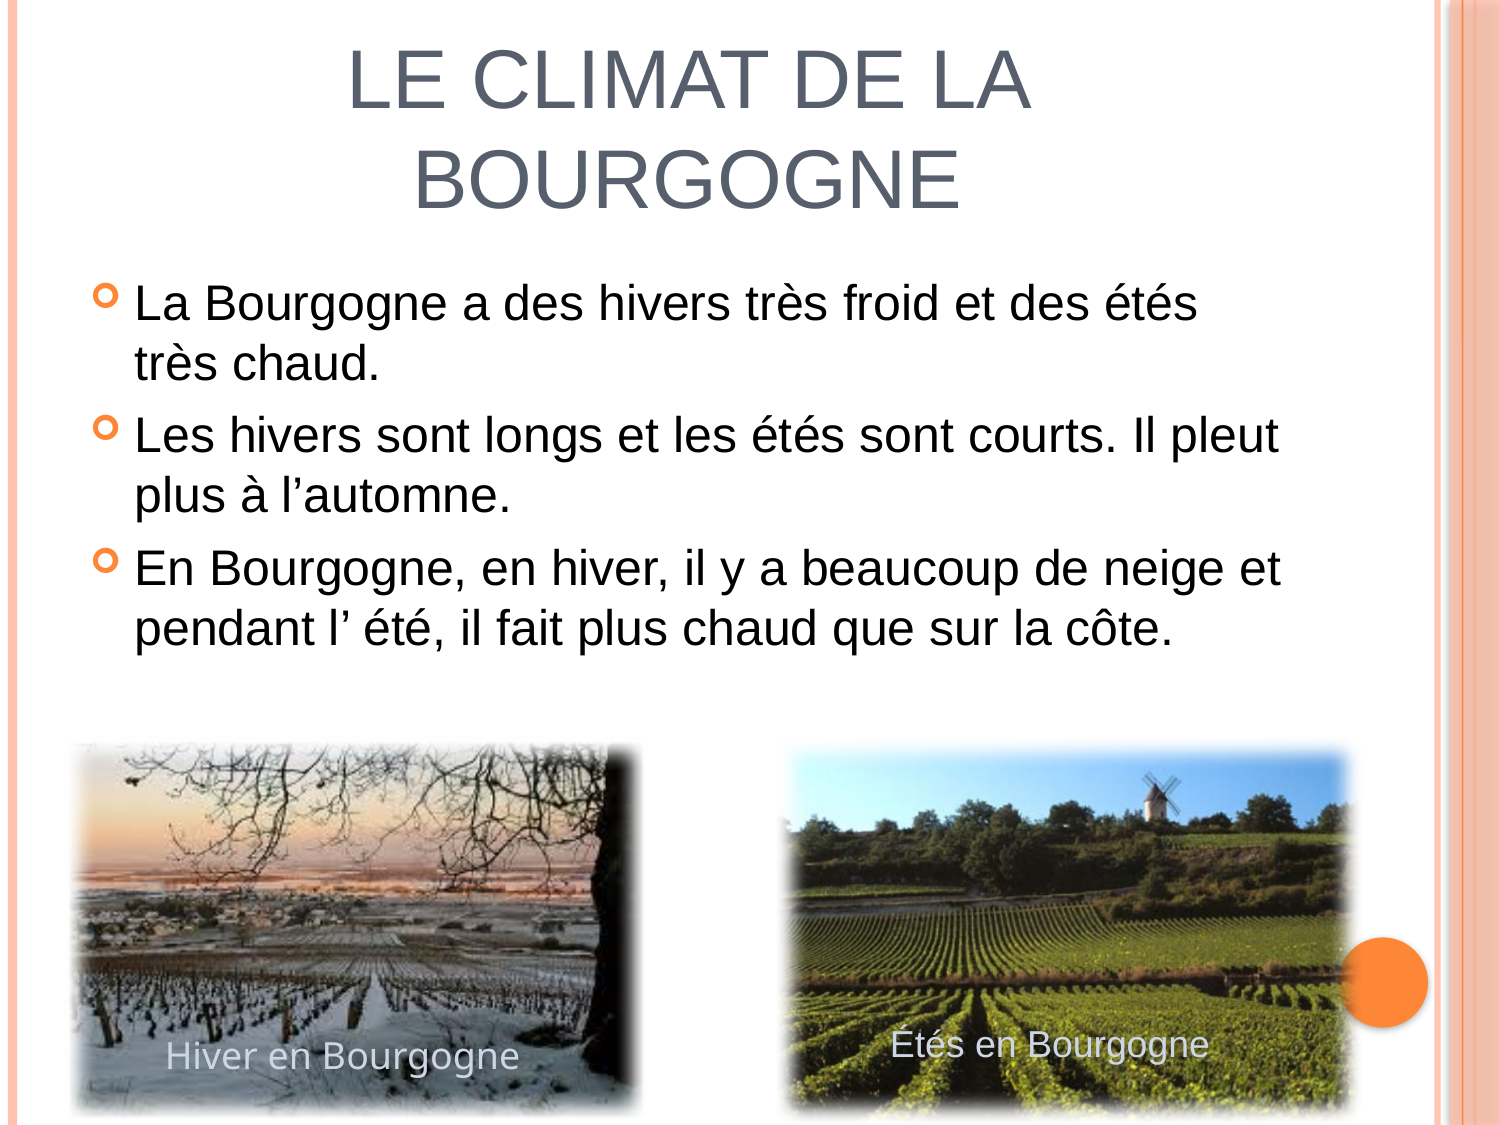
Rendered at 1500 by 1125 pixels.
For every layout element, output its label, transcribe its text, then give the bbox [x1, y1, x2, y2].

title Le climat de la Bourgogne [75, 45, 1300, 233]
list La Bourgogne a des hivers très froid et des étés très chaud. Les hivers sont longs et les étés sont courts. Il pleut plus à l’automne. En Bourgogne, en hiver, il y a beaucoup de neige et pendant l’ été, il fait plus chaud que sur la côte. [74, 262, 1301, 1063]
picture [774, 735, 1364, 1125]
picture [61, 734, 651, 1125]
